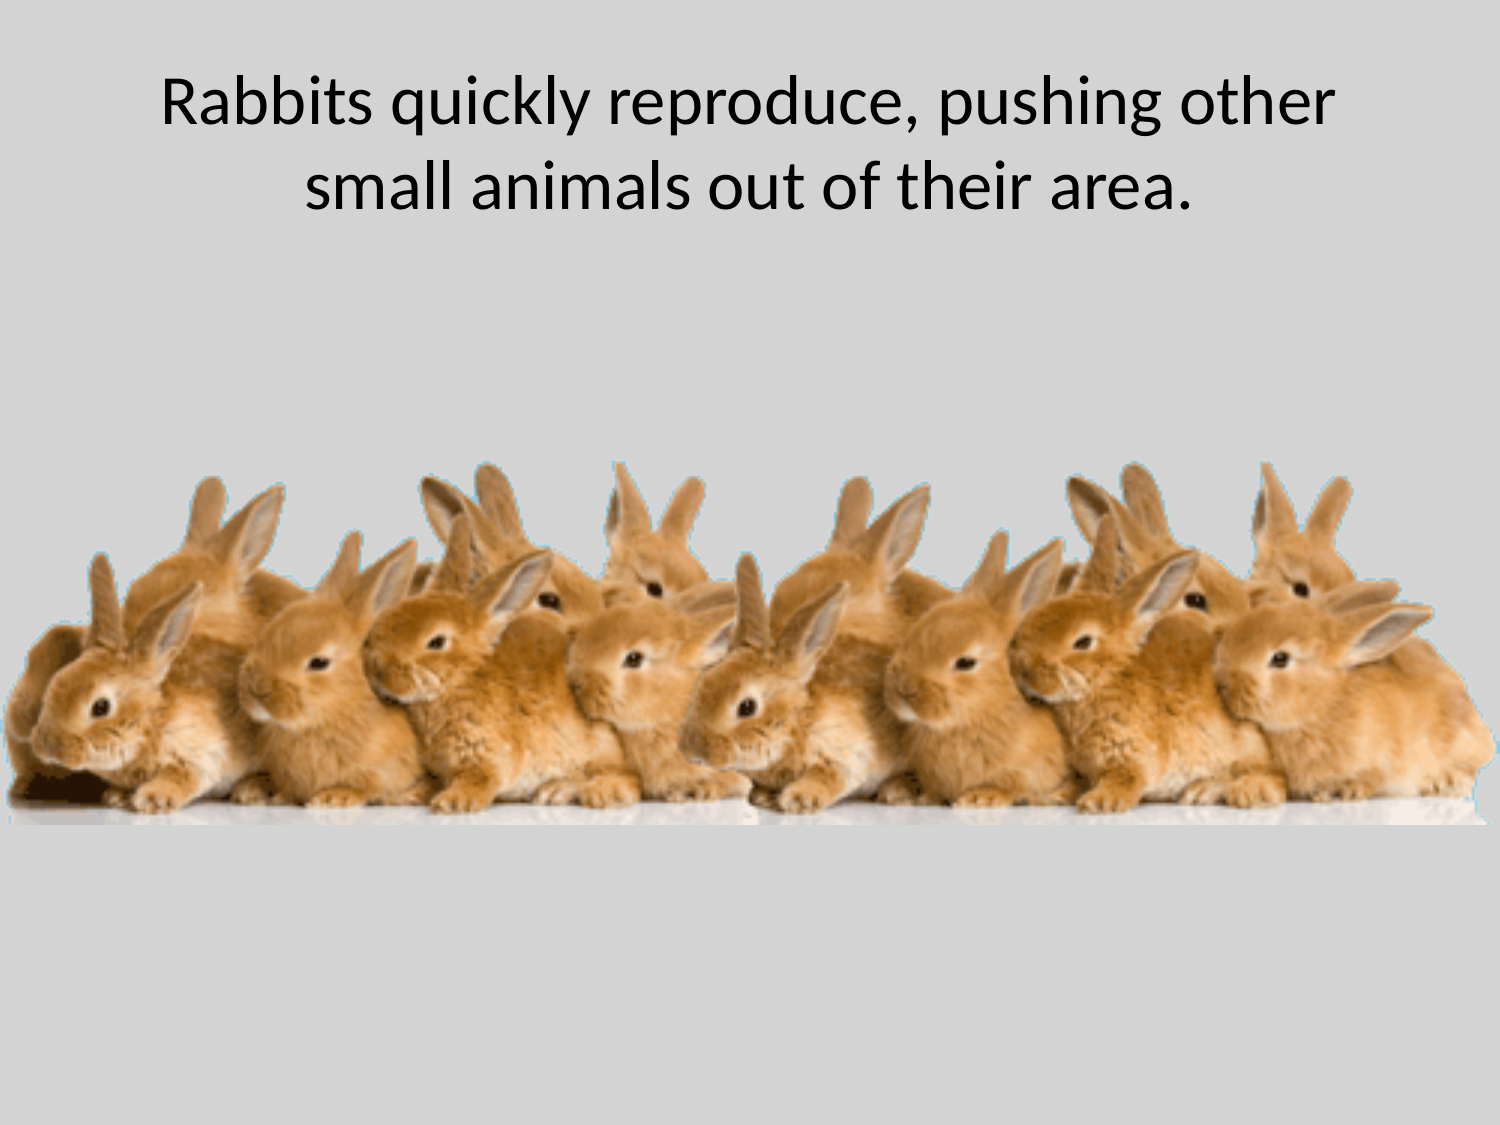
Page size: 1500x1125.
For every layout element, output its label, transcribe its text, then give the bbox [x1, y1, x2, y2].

picture [0, 455, 1500, 826]
title Rabbits quickly reproduce, pushing other small animals out of their area. [75, 45, 1425, 233]
